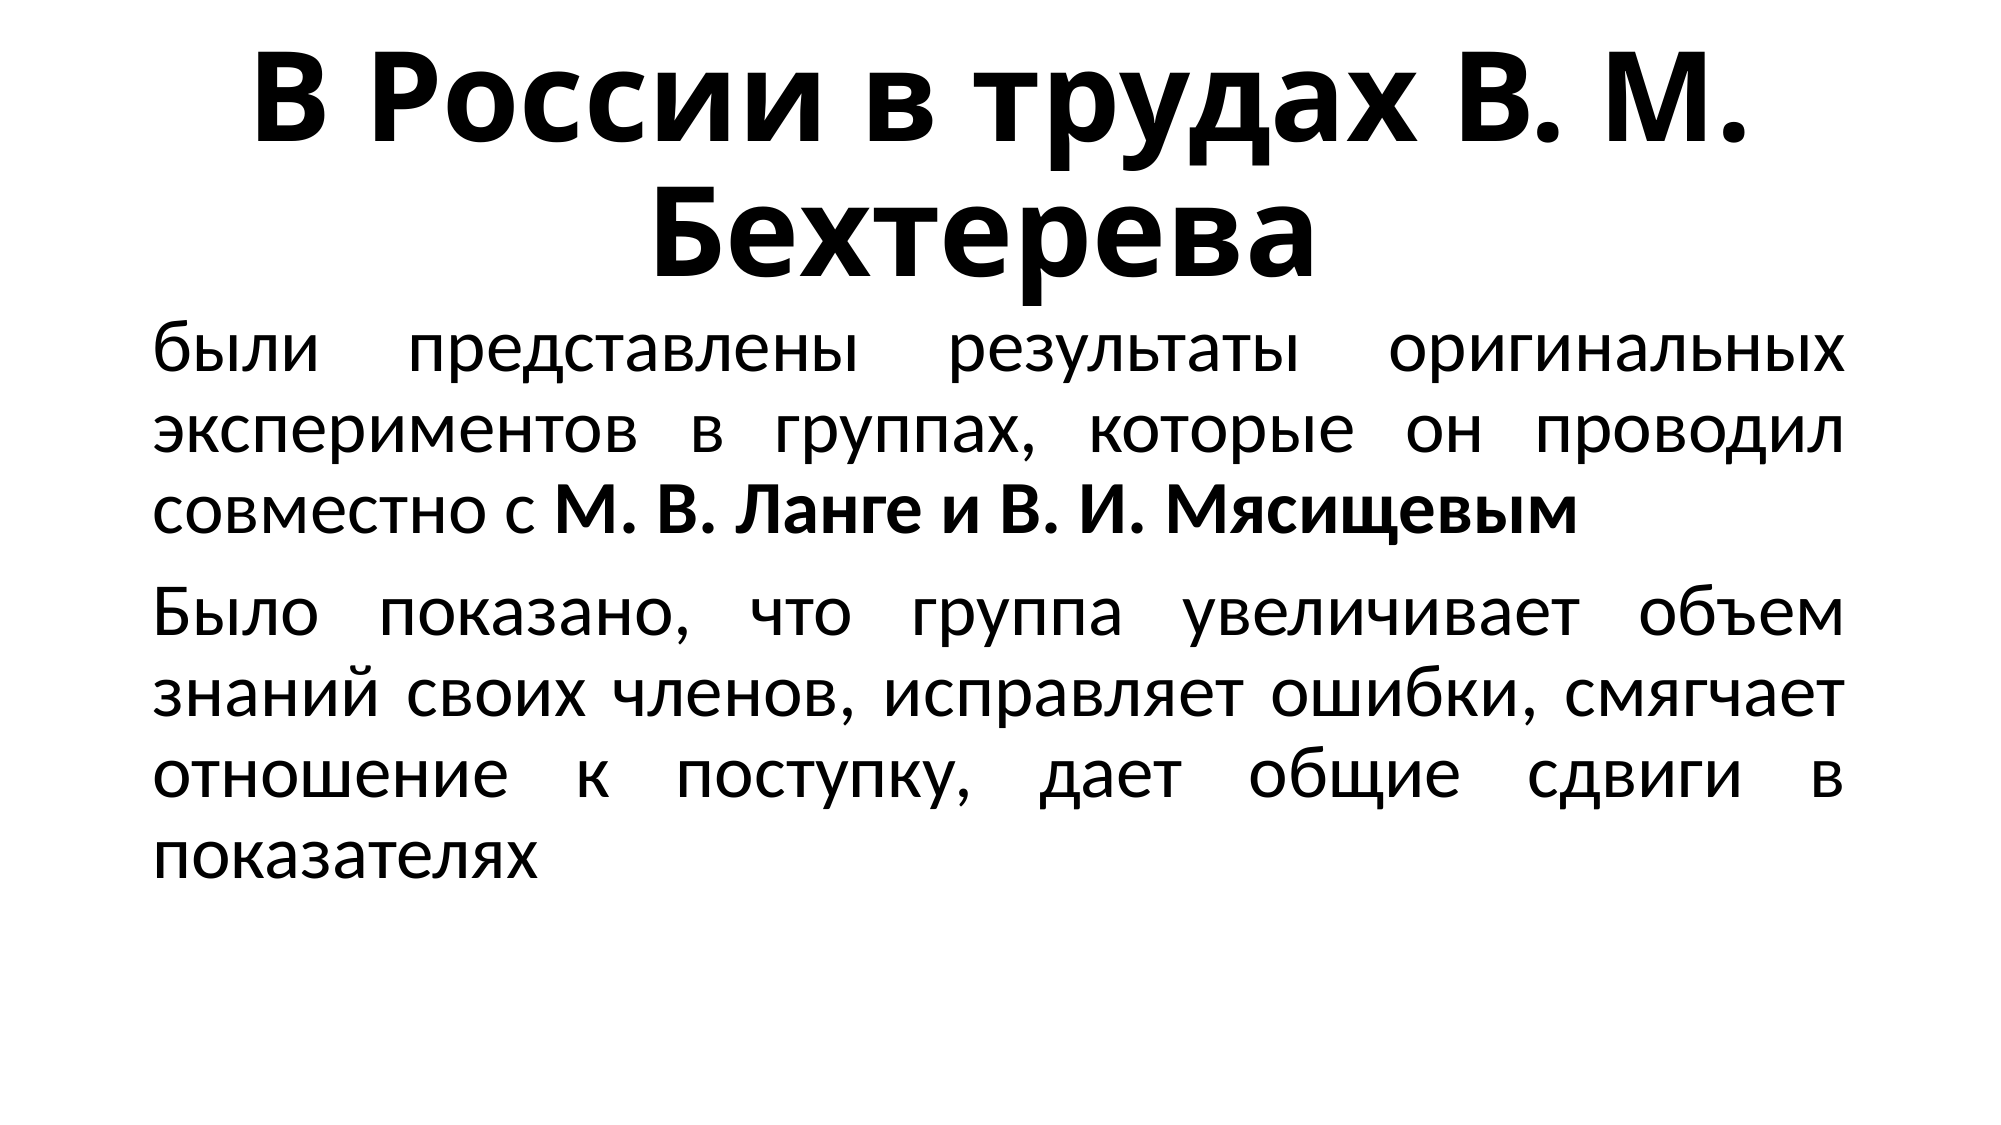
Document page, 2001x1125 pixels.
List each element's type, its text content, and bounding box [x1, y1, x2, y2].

list были представлены результаты оригинальных экспериментов в группах, которые он проводил совместно с М. В. Ланге и В. И. Мясищевым Было показано, что группа увеличивает объем знаний своих членов, исправляет ошибки, смягчает отношение к поступку, дает общие сдвиги в показателях [137, 299, 1863, 1014]
title В России в трудах В. М. Бехтерева [137, 59, 1863, 278]
